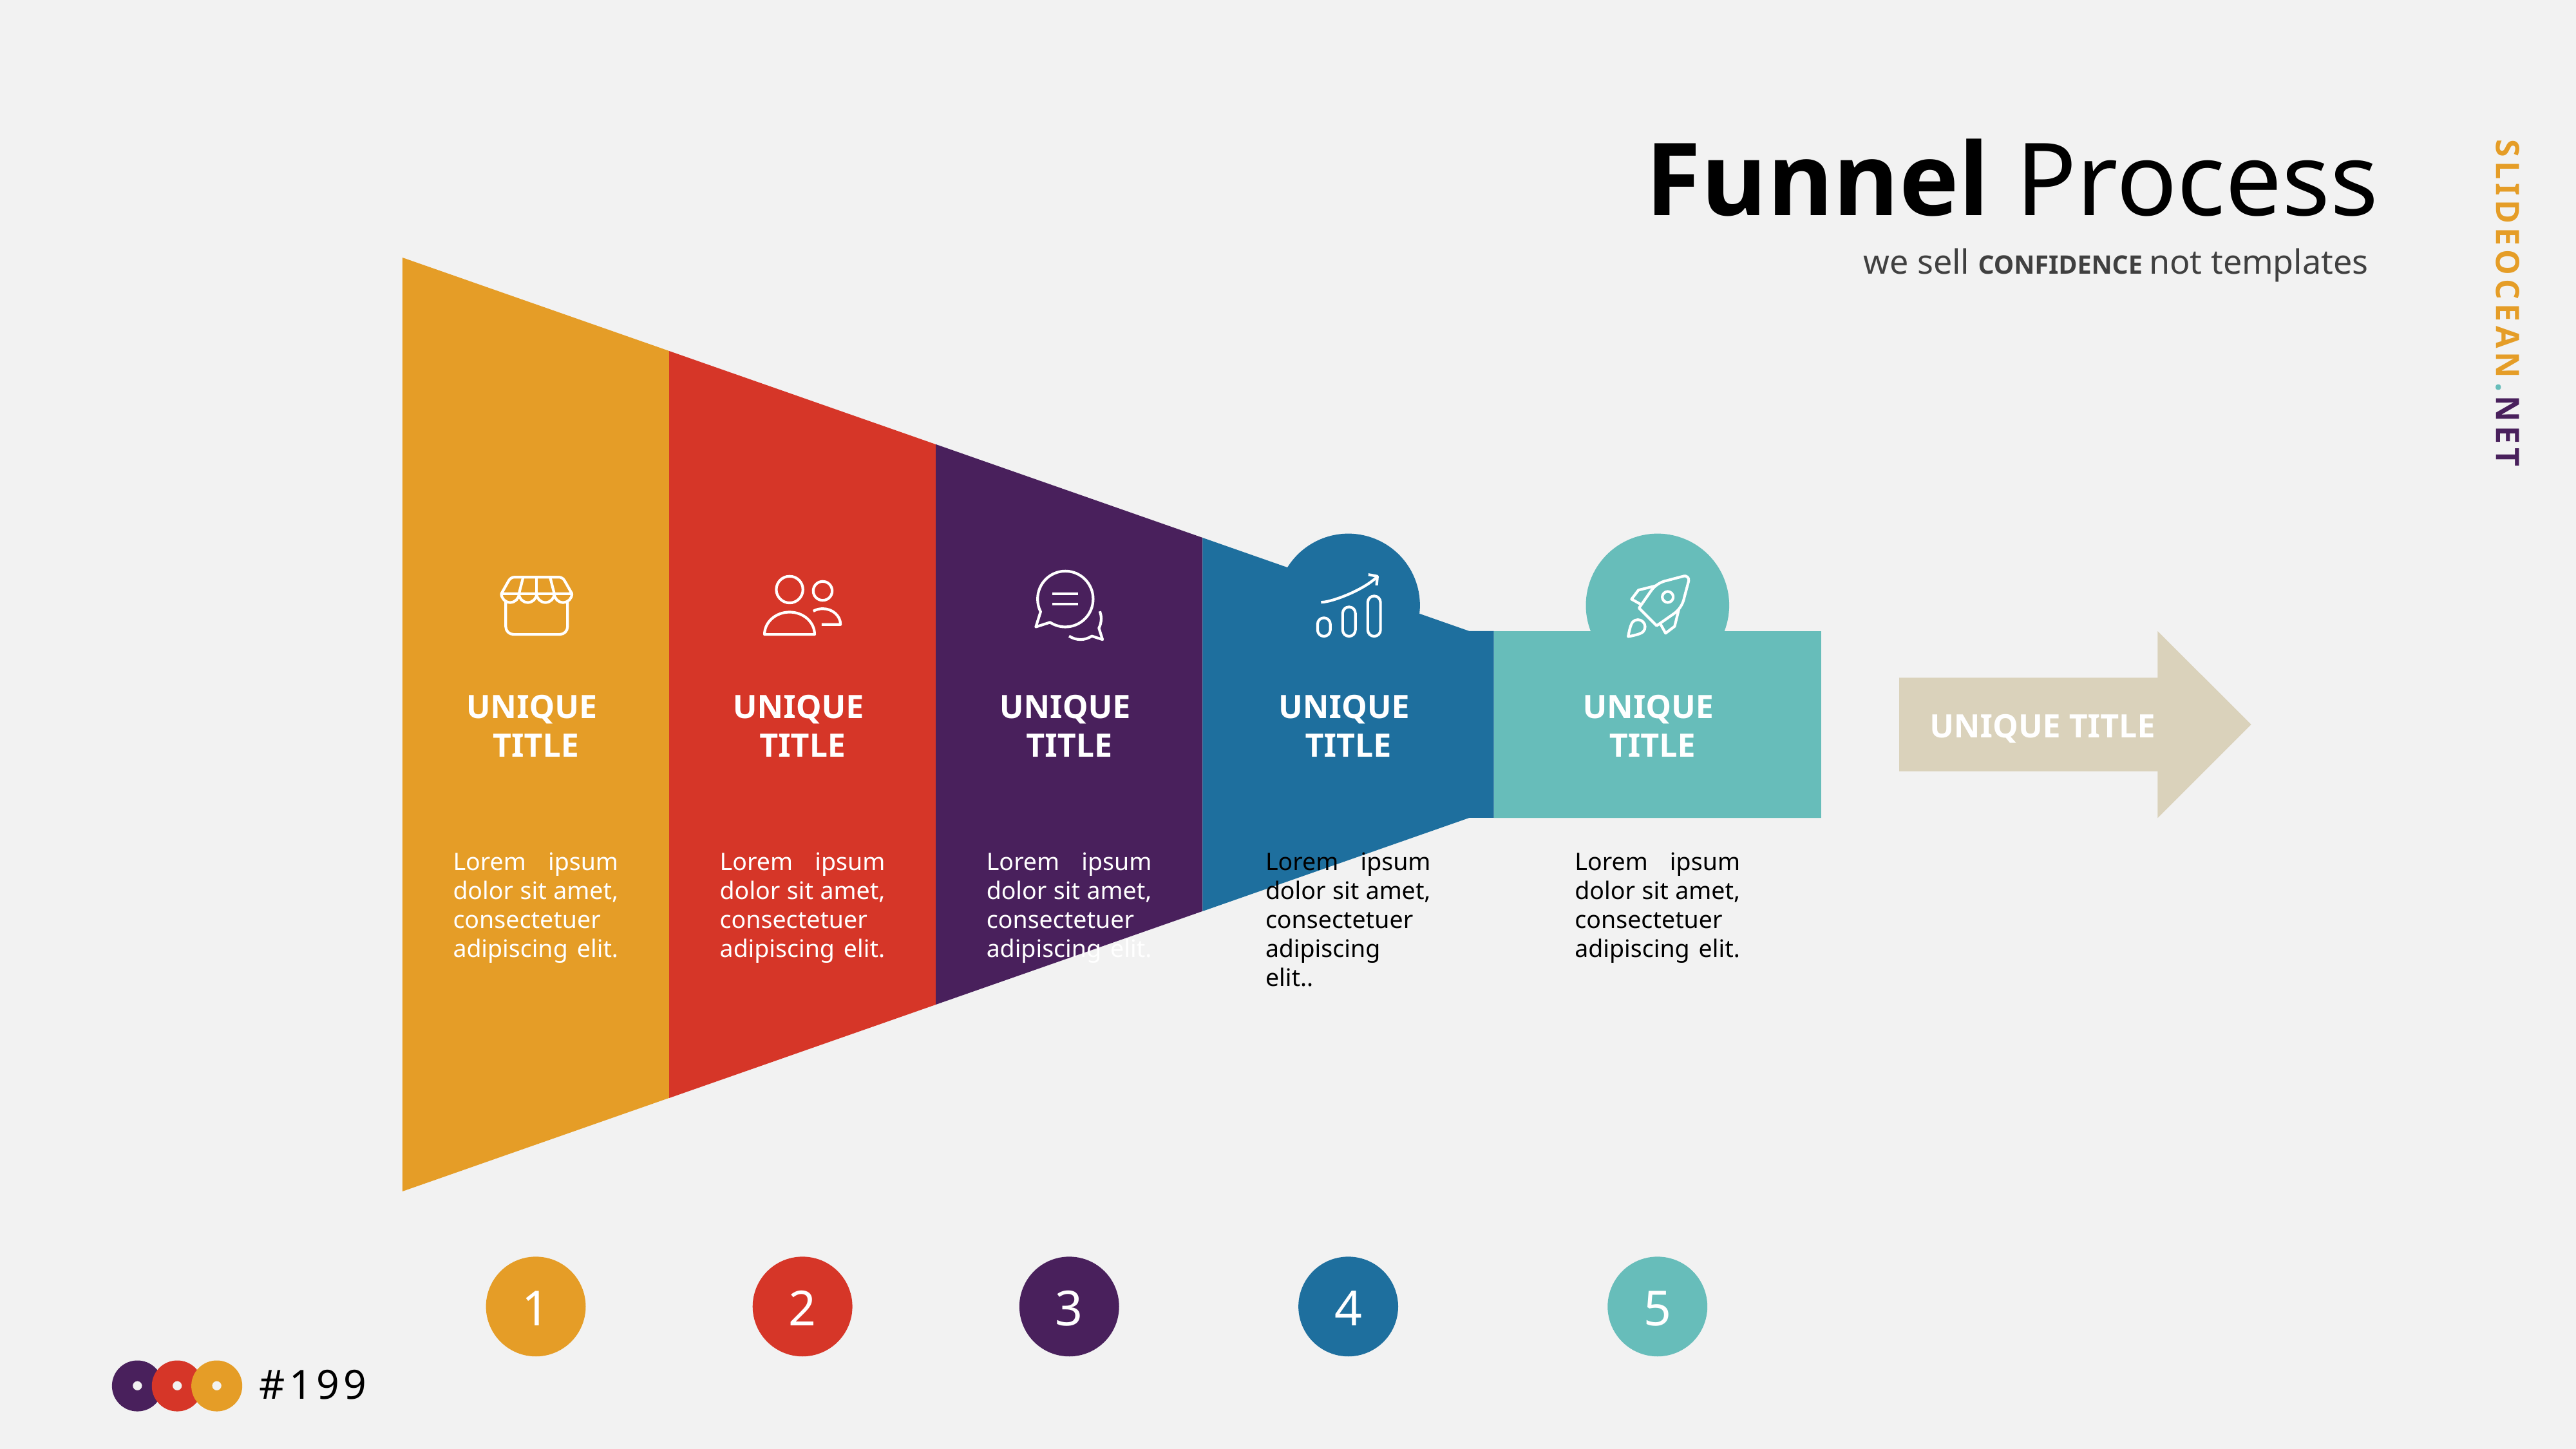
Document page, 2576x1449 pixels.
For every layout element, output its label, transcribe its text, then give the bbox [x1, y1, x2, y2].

text_box we sell CONFIDENCE not templates [1853, 241, 2378, 285]
text_box [670, 350, 934, 1099]
text_box [1898, 629, 2253, 820]
text_box Lorem ipsum dolor sit amet, consectetuer adipiscing elit. [977, 841, 1162, 967]
text_box UNIQUE TITLE [710, 681, 895, 768]
text_box [463, 533, 609, 678]
text_box [1317, 618, 1331, 637]
text_box Lorem ipsum dolor sit amet, consectetuer adipiscing elit. [710, 841, 895, 967]
text_box [501, 577, 573, 635]
text_box [1584, 533, 1730, 678]
text_box [996, 533, 1142, 678]
text_box [401, 256, 670, 1193]
text_box [1342, 607, 1356, 637]
text_box Funnel Process [1636, 110, 2389, 241]
text_box 3 [1018, 1255, 1121, 1358]
text_box Lorem ipsum dolor sit amet, consectetuer adipiscing elit.. [1256, 841, 1441, 996]
text_box [764, 612, 815, 635]
text_box [1493, 630, 1823, 819]
text_box Lorem ipsum dolor sit amet, consectetuer adipiscing elit. [443, 841, 629, 967]
text_box UNIQUE TITLE [1908, 700, 2177, 749]
text_box 5 [1606, 1255, 1709, 1358]
text_box [934, 442, 1201, 1007]
text_box [730, 533, 876, 678]
text_box [1631, 576, 1689, 634]
text_box [1036, 571, 1094, 627]
text_box [813, 609, 841, 625]
text_box UNIQUE TITLE [443, 681, 629, 768]
text_box [776, 576, 803, 603]
text_box 4 [1297, 1255, 1399, 1358]
text_box Lorem ipsum dolor sit amet, consectetuer adipiscing elit. [1565, 841, 1750, 967]
text_box [1367, 596, 1381, 637]
text_box 2 [752, 1255, 854, 1358]
text_box 1 [485, 1255, 587, 1358]
text_box [1275, 533, 1421, 678]
text_box UNIQUE TITLE [1256, 681, 1441, 768]
text_box [1628, 620, 1645, 637]
text_box UNIQUE TITLE [977, 681, 1162, 768]
text_box #199 [259, 1359, 402, 1408]
text_box UNIQUE TITLE [1556, 681, 1741, 768]
text_box [1069, 611, 1103, 640]
text_box [1321, 574, 1378, 603]
text_box [1201, 536, 1495, 913]
text_box [813, 581, 833, 601]
